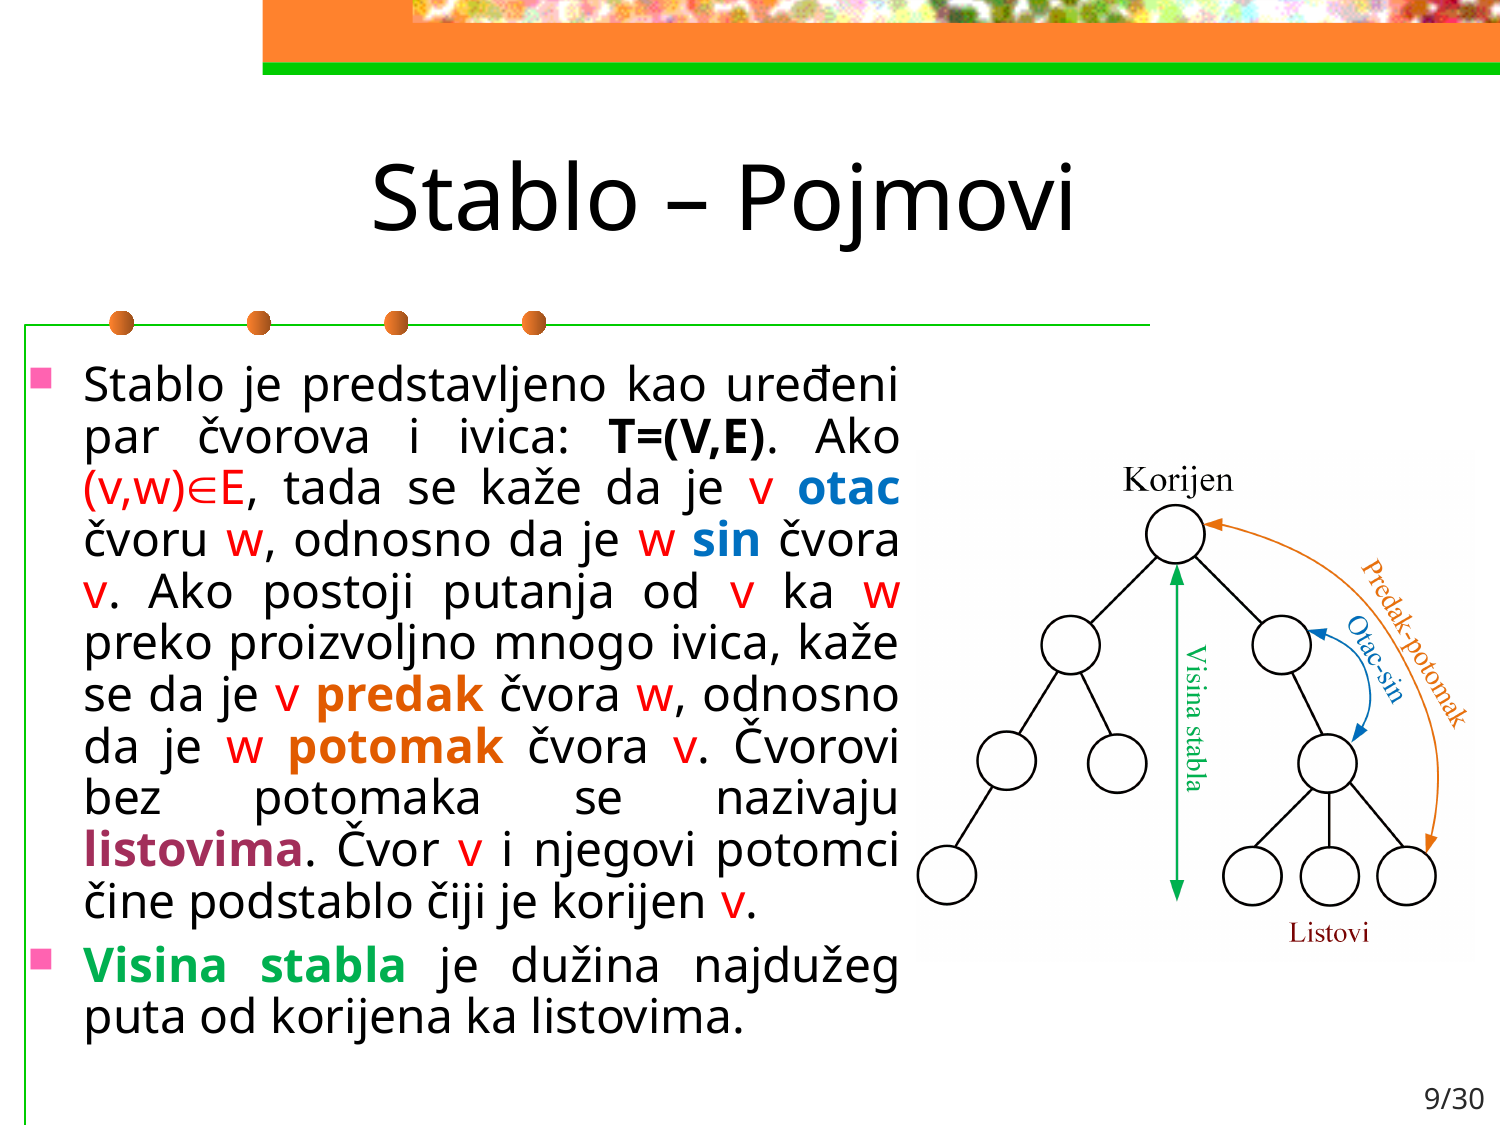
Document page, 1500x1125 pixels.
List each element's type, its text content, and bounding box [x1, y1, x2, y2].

title Stablo – Pojmovi [87, 99, 1363, 288]
picture [412, 0, 1500, 23]
list Stablo je predstavljeno kao uređeni par čvorova i ivica: T=(V,E). Ako (v,w)E, tada se kaže da je v otac čvoru w, odnosno da je w sin čvora v. Ako postoji putanja od v ka w preko proizvoljno mnogo ivica, kaže se da je v predak čvora w, odnosno da je w potomak čvora v. Čvorovi bez potomaka se nazivaju listovima. Čvor v i njegovi potomci čine podstablo čiji je korijen v. Visina stabla je dužina najdužeg puta od korijena ka listovima. [12, 352, 917, 1066]
text_box 9/30 [1374, 1072, 1500, 1123]
picture [916, 449, 1475, 962]
